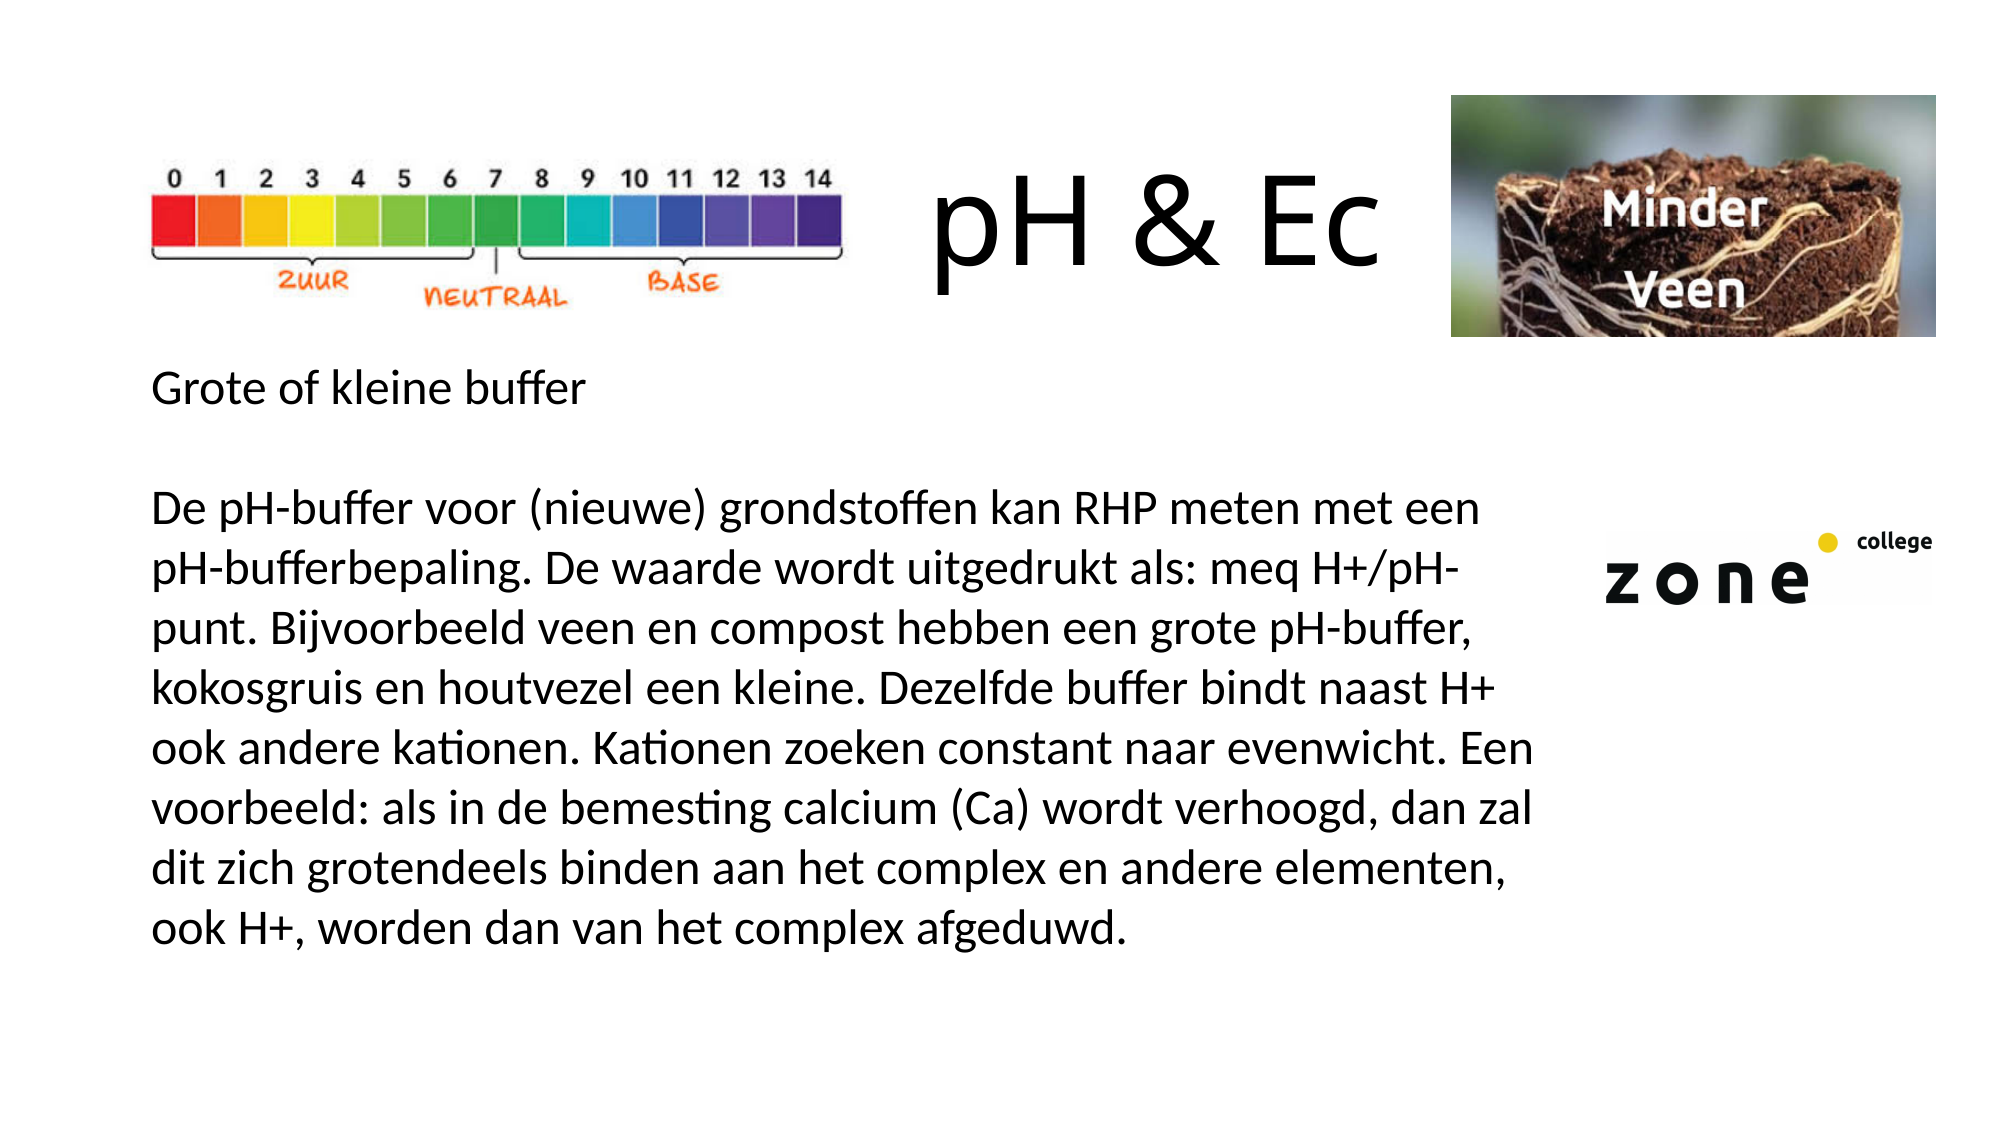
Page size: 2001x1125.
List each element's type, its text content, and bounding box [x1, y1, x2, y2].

text_box pH & Ec [912, 133, 1399, 298]
picture [1606, 531, 1932, 605]
text_box Grote of kleine buffer De pH-buffer voor (nieuwe) grondstoffen kan RHP meten met een pH-bufferbepaling. De waarde wordt uitgedrukt als: meq H+/pH-punt. Bijvoorbeeld veen en compost hebben een grote pH-buffer, kokosgruis en houtvezel een kleine. Dezelfde buffer bindt naast H+ ook andere kationen. Kationen zoeken constant naar evenwicht. Een voorbeeld: als in de bemesting calcium (Ca) wordt verhoogd, dan zal dit zich grotendeels binden aan het complex en andere elementen, ook H+, worden dan van het complex afgeduwd. [136, 347, 1570, 962]
picture [1451, 94, 1936, 338]
picture [136, 147, 860, 318]
